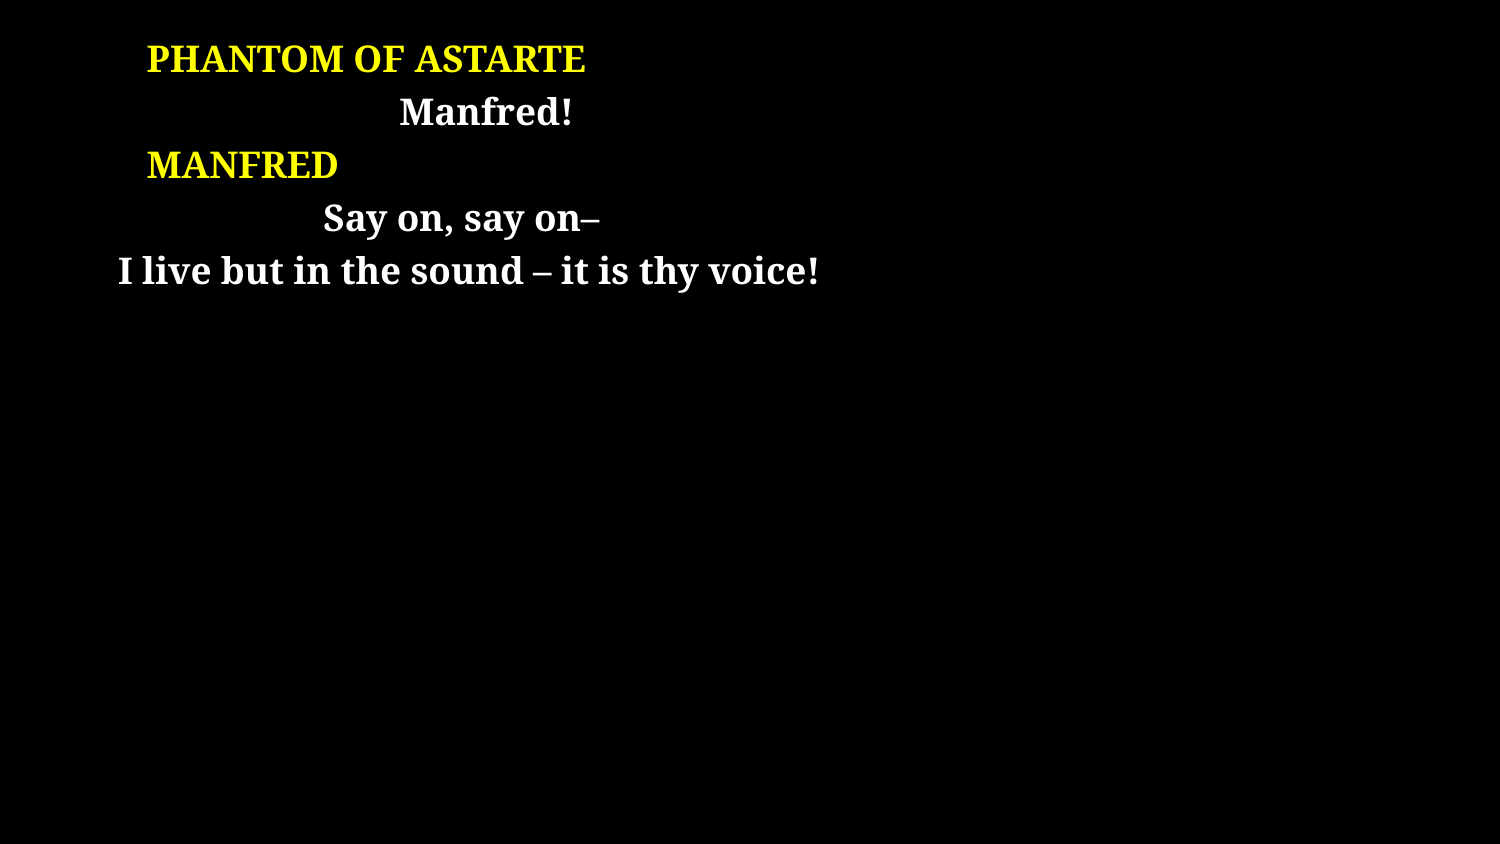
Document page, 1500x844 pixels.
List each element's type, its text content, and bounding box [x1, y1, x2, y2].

title PHANTOM OF ASTARTE Manfred! Manfred Say on, say on– I live but in the sound – it is thy voice! [103, 19, 1397, 301]
